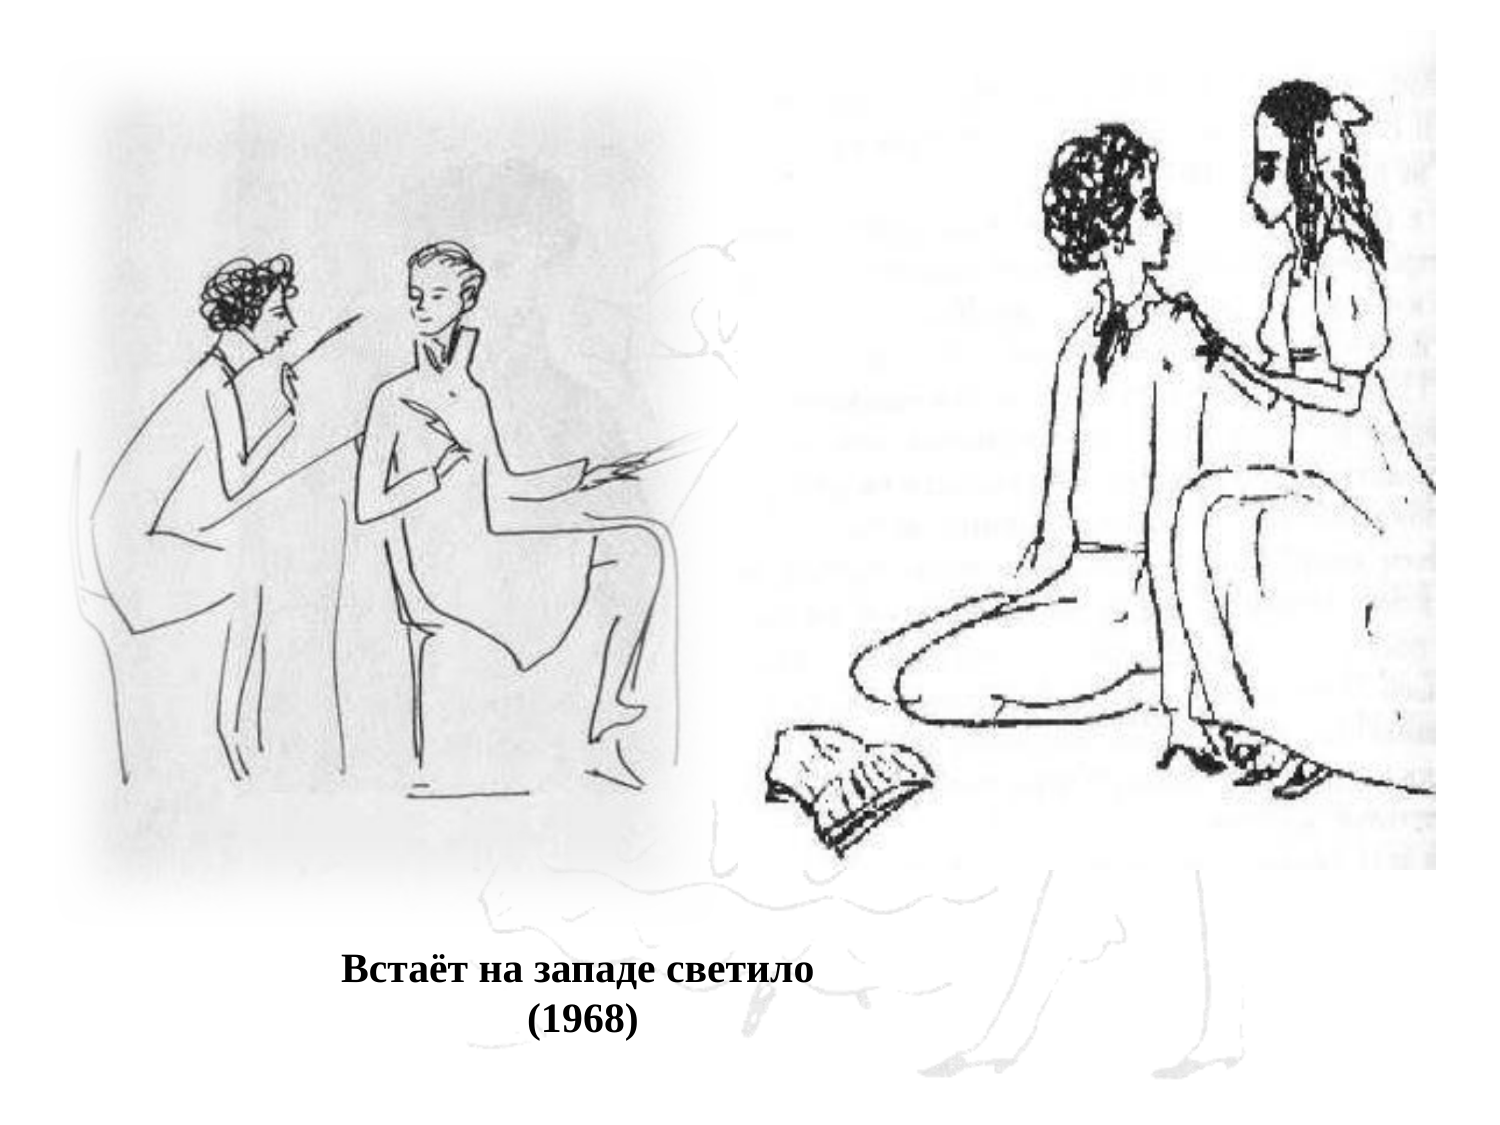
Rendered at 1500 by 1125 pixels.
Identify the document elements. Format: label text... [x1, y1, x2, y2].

picture [52, 0, 1436, 1125]
text_box Встаёт на западе светило (1968) [41, 933, 449, 1049]
